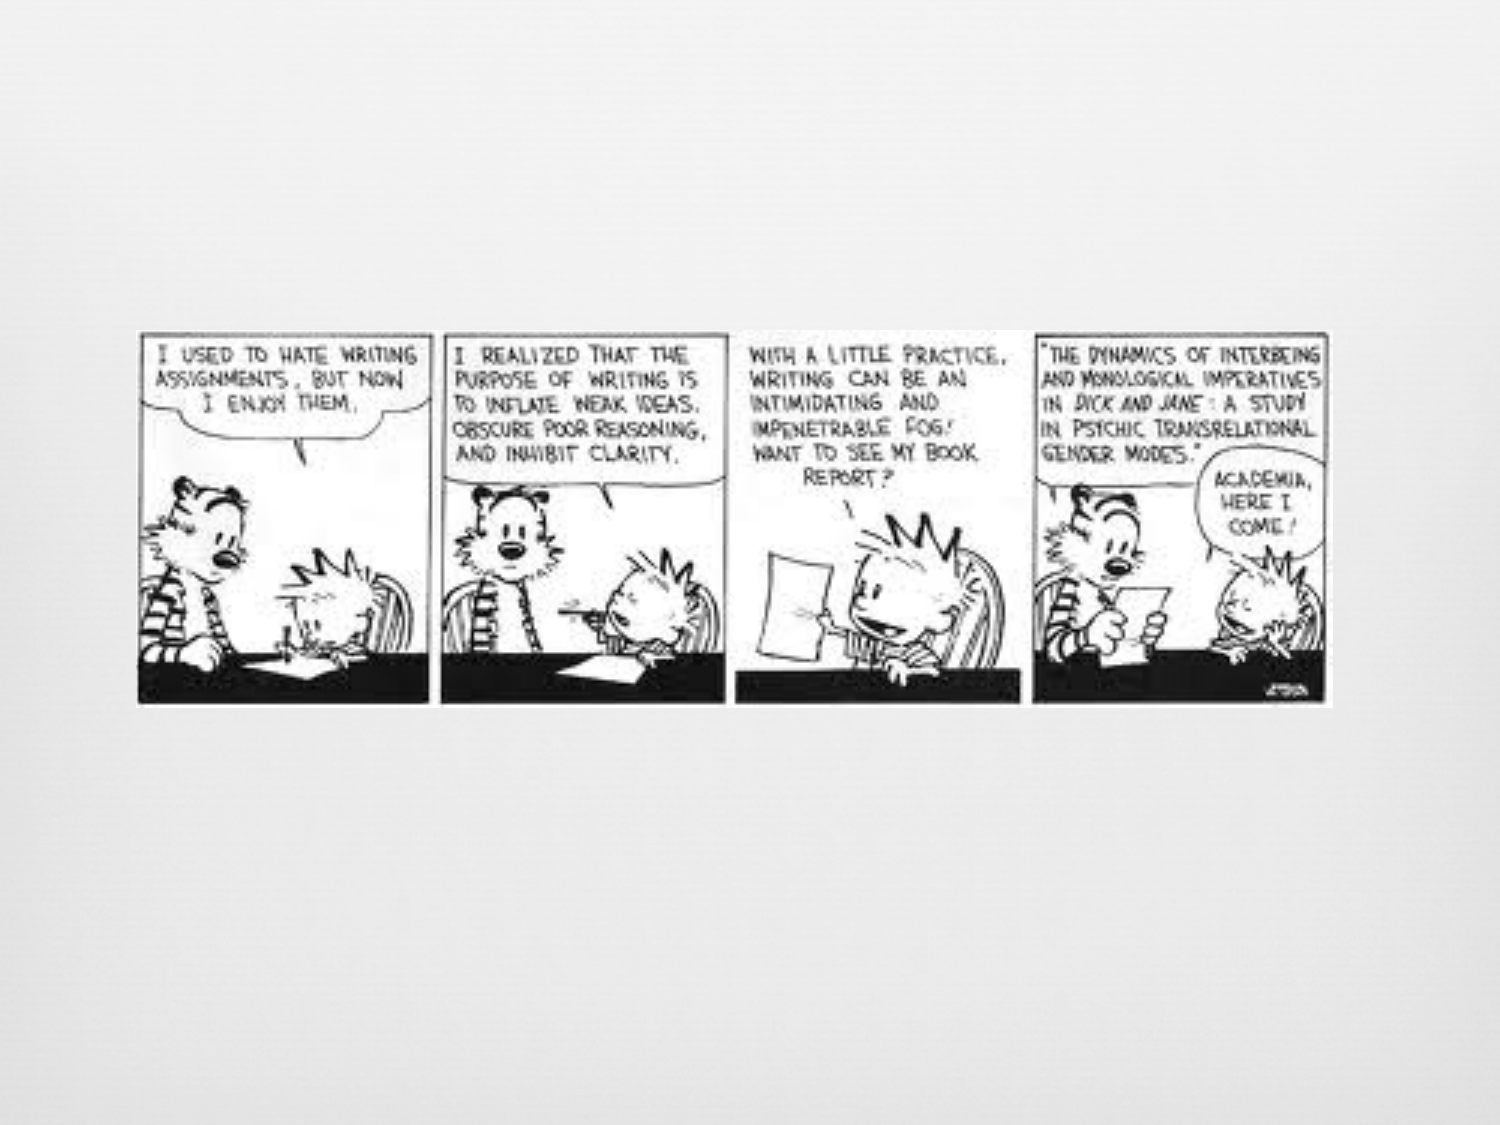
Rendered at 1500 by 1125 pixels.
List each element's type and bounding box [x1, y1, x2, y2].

picture [135, 329, 1334, 709]
